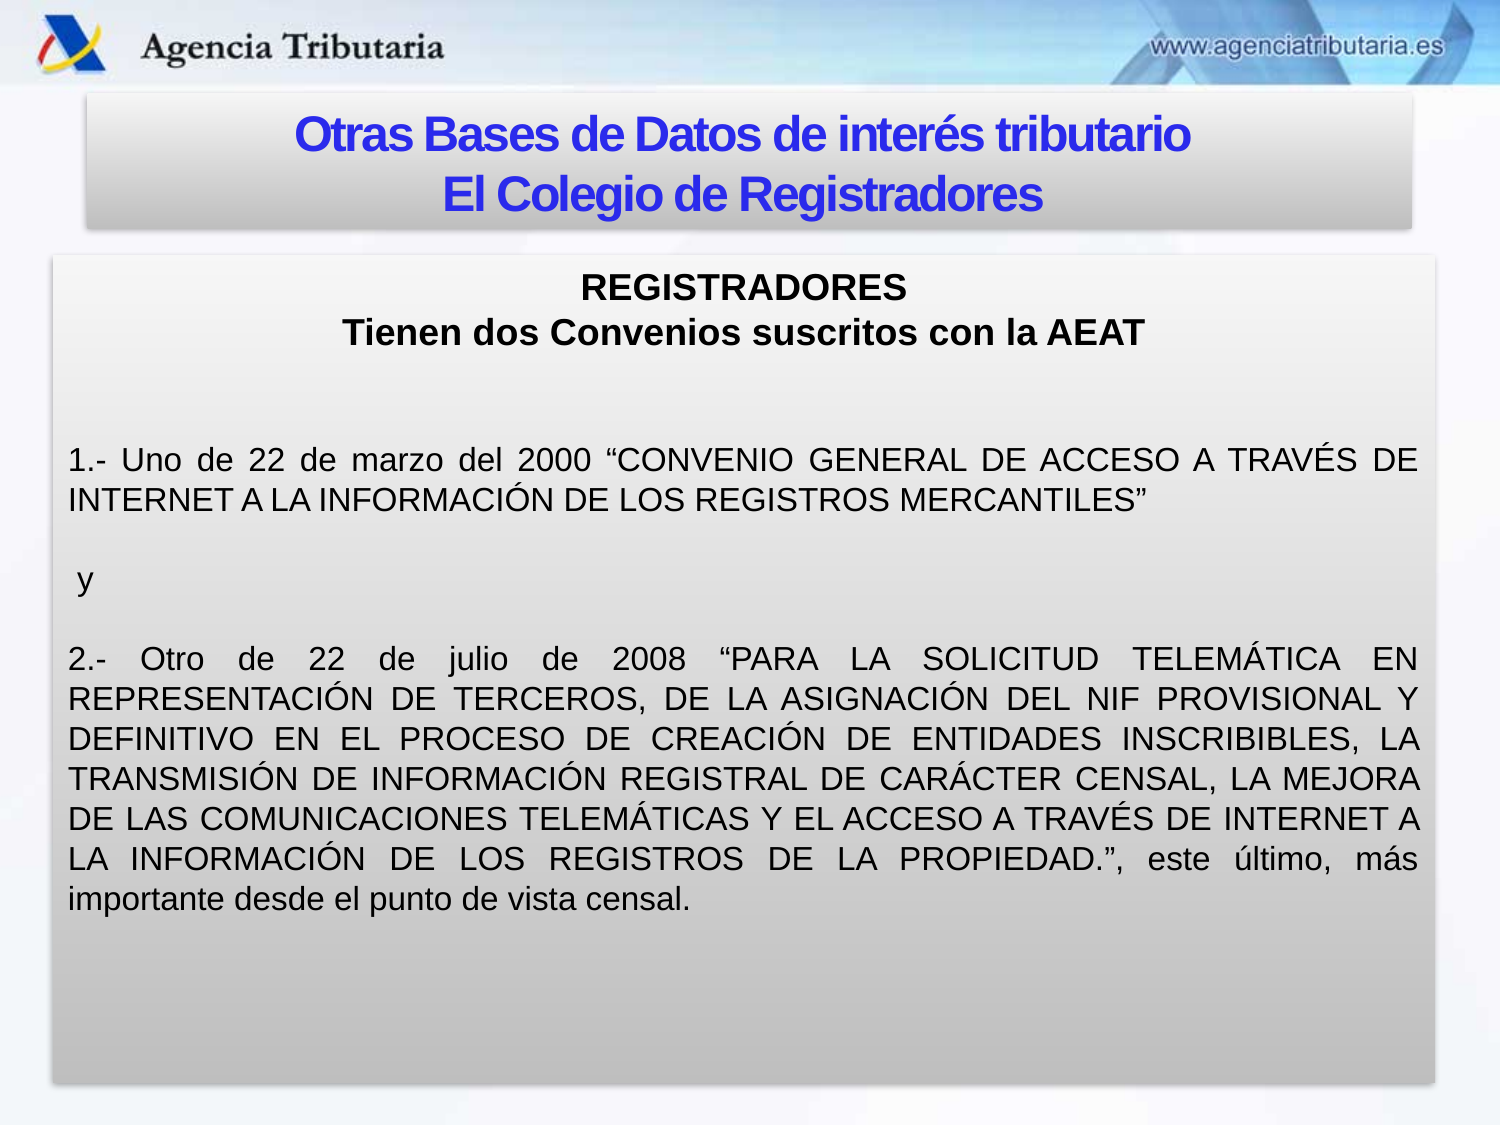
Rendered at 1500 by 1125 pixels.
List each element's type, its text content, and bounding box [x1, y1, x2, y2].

text_box REGISTRADORES Tienen dos Convenios suscritos con la AEAT 1.- Uno de 22 de marzo del 2000 “CONVENIO GENERAL DE ACCESO A TRAVÉS DE INTERNET A LA INFORMACIÓN DE LOS REGISTROS MERCANTILES” y 2.- Otro de 22 de julio de 2008 “PARA LA SOLICITUD TELEMÁTICA EN REPRESENTACIÓN DE TERCEROS, DE LA ASIGNACIÓN DEL NIF PROVISIONAL Y DEFINITIVO EN EL PROCESO DE CREACIÓN DE ENTIDADES INSCRIBIBLES, LA TRANSMISIÓN DE INFORMACIÓN REGISTRAL DE CARÁCTER CENSAL, LA MEJORA DE LAS COMUNICACIONES TELEMÁTICAS Y EL ACCESO A TRAVÉS DE INTERNET A LA INFORMACIÓN DE LOS REGISTROS DE LA PROPIEDAD.”, este último, más importante desde el punto de vista censal. [53, 255, 1436, 1083]
picture [0, 0, 1500, 1125]
text_box Otras Bases de Datos de interés tributario El Colegio de Registradores [87, 93, 1412, 229]
